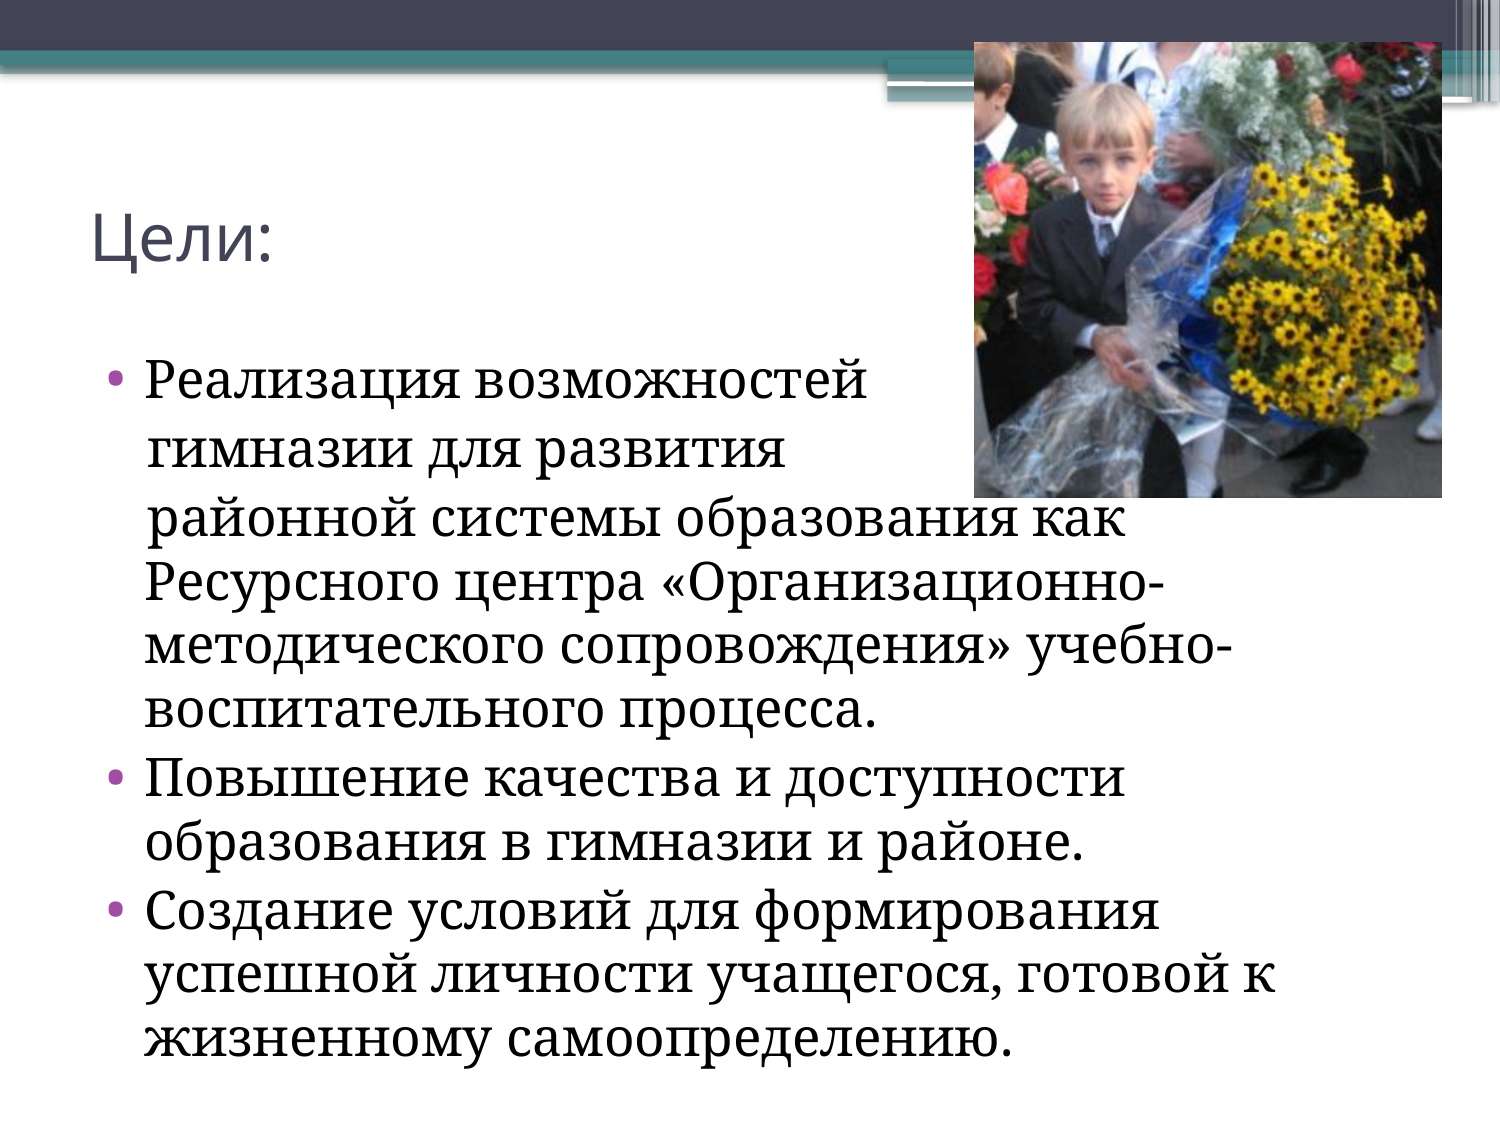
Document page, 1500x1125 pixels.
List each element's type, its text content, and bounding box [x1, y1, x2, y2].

title Цели: [75, 187, 967, 338]
picture [974, 42, 1442, 498]
list Реализация возможностей гимназии для развития районной системы образования как Ресурсного центра «Организационно-методического сопровождения» учебно-воспитательного процесса. Повышение качества и доступности образования в гимназии и районе. Создание условий для формирования успешной личности учащегося, готовой к жизненному самоопределению. [75, 338, 1425, 1079]
